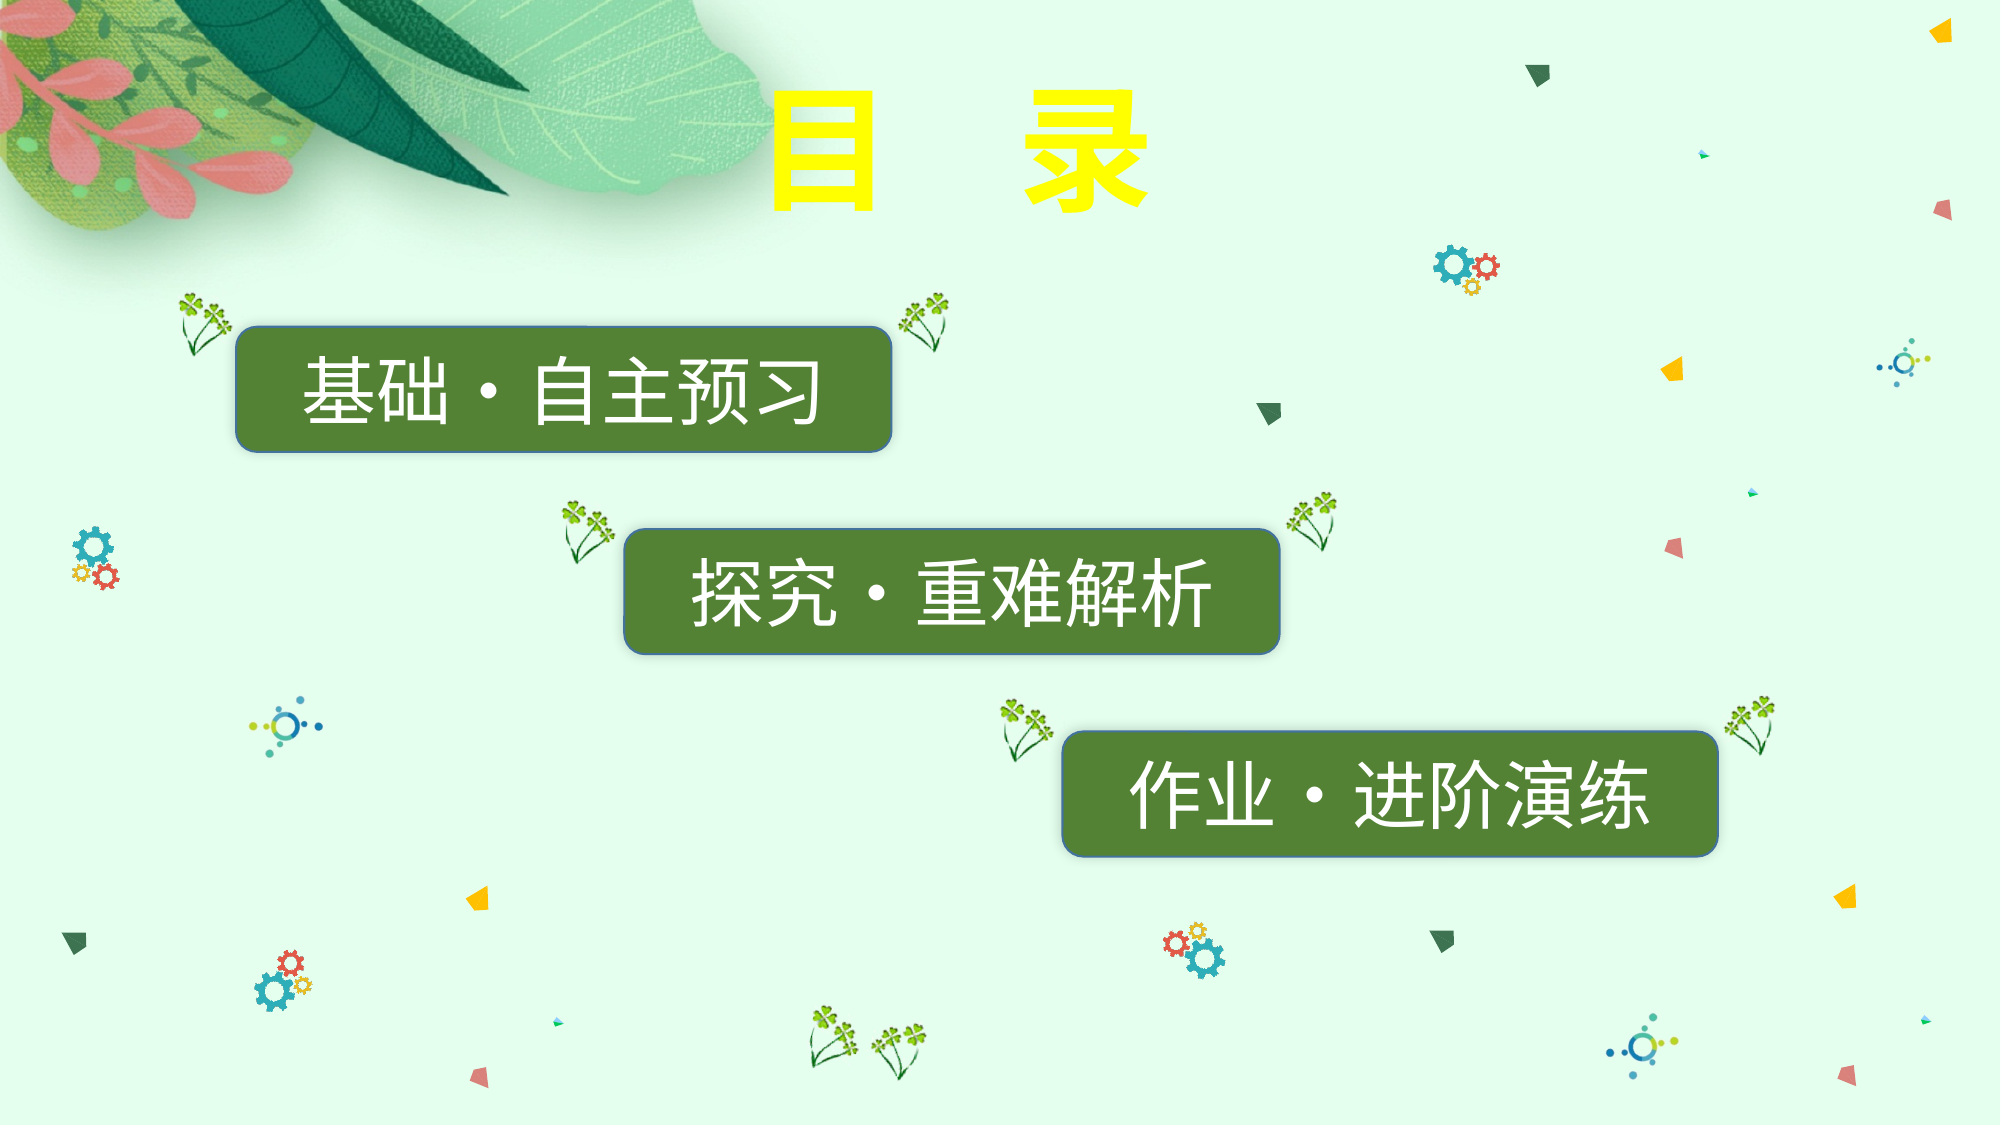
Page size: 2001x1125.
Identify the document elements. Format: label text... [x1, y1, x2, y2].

text_box 作业•进阶演练 [1061, 730, 1719, 858]
text_box 探究•重难解析 [623, 528, 1281, 656]
text_box 目 录 [740, 55, 1171, 236]
picture [0, 0, 2001, 1125]
text_box 基础•自主预习 [235, 325, 893, 453]
